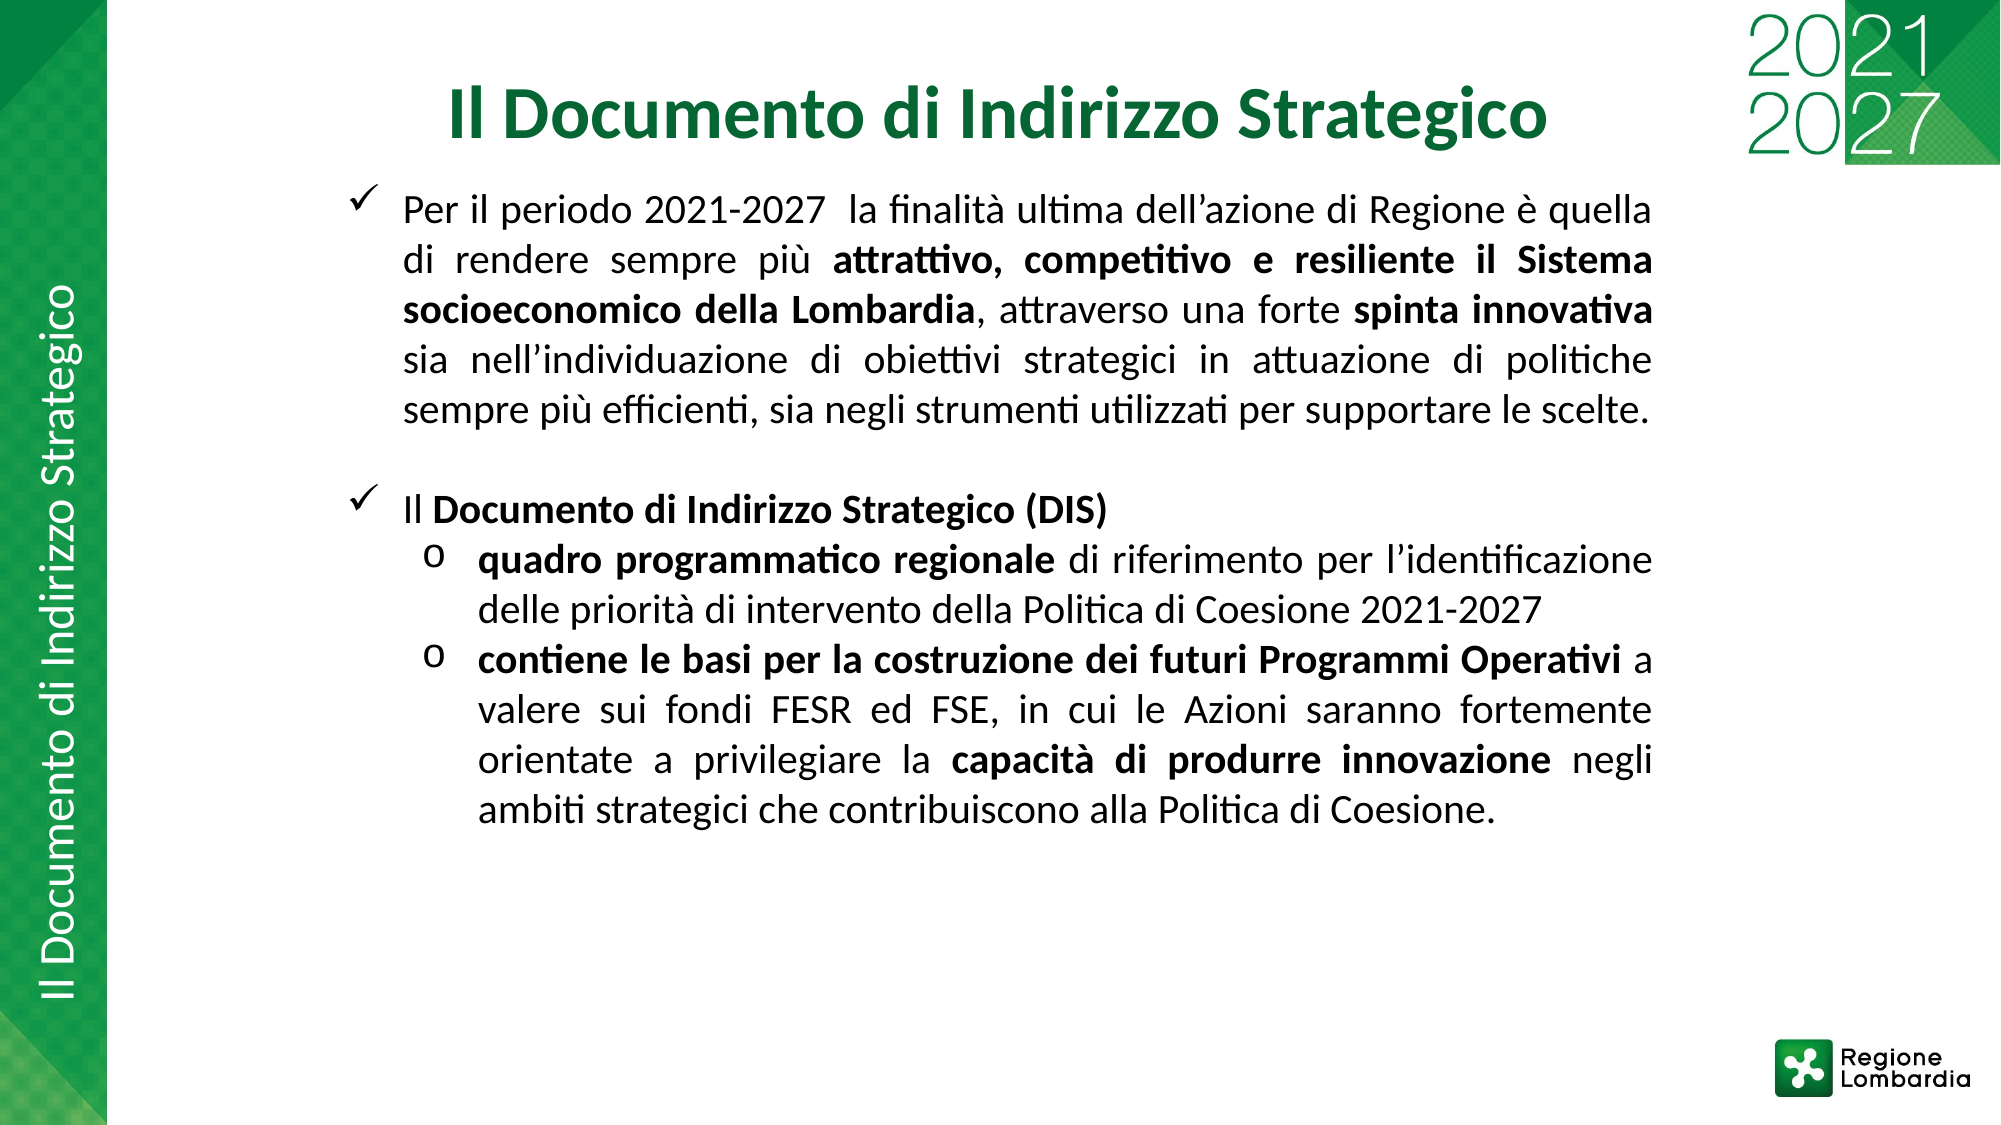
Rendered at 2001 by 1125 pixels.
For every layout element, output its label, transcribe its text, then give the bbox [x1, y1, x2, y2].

title Il Documento di Indirizzo Strategico [308, 54, 1689, 163]
text_box Il Documento di Indirizzo Strategico [16, 67, 91, 1017]
subtitle Per il periodo 2021-2027 la finalità ultima dell’azione di Regione è quella di rendere sempre più attrattivo, competitivo e resiliente il Sistema socioeconomico della Lombardia, attraverso una forte spinta innovativa sia nell’individuazione di obiettivi strategici in attuazione di politiche sempre più efficienti, sia negli strumenti utilizzati per supportare le scelte. Il Documento di Indirizzo Strategico (DIS) quadro programmatico regionale di riferimento per l’identificazione delle priorità di intervento della Politica di Coesione 2021-2027 contiene le basi per la costruzione dei futuri Programmi Operativi a valere sui fondi FESR ed FSE, in cui le Azioni saranno fortemente orientate a privilegiare la capacità di produrre innovazione negli ambiti strategici che contribuiscono alla Politica di Coesione. [331, 173, 1669, 1009]
picture [0, 0, 2001, 1125]
